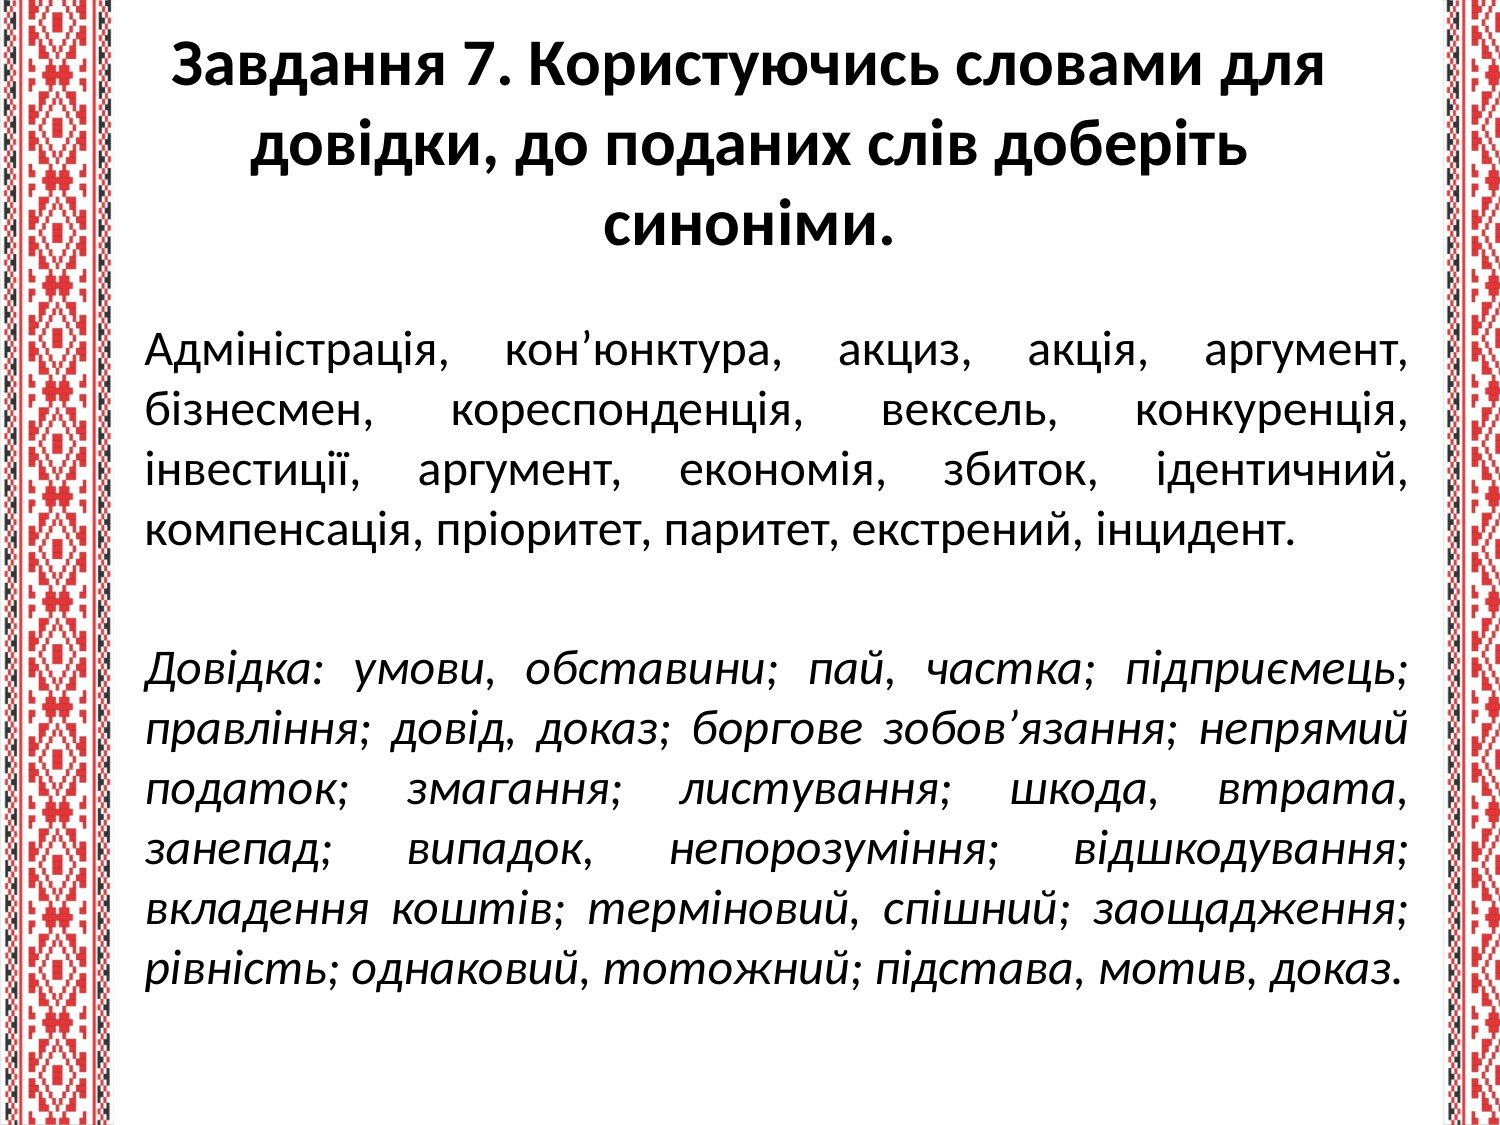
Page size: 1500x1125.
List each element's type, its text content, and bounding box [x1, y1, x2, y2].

picture [0, 1, 620, 1124]
list Адміністрація, кон’юнктура, акциз, акція, аргумент, бізнесмен, кореспонденція, вексель, конкуренція, інвестиції, аргумент, економія, збиток, ідентичний, компенсація, пріоритет, паритет, екстрений, інцидент. Довідка: умови, обставини; пай, частка; підприємець; правління; довід, доказ; боргове зобов’язання; непрямий податок; змагання; листування; шкода, втрата, занепад; випадок, непорозуміння; відшкодування; вкладення коштів; терміновий, спішний; заощадження; рівність; однаковий, тотожний; підстава, мотив, доказ. [114, 307, 1425, 1050]
title Завдання 7. Користуючись словами для довідки, до поданих слів доберіть синоніми. [114, 45, 1387, 233]
picture [937, 1, 1500, 1124]
